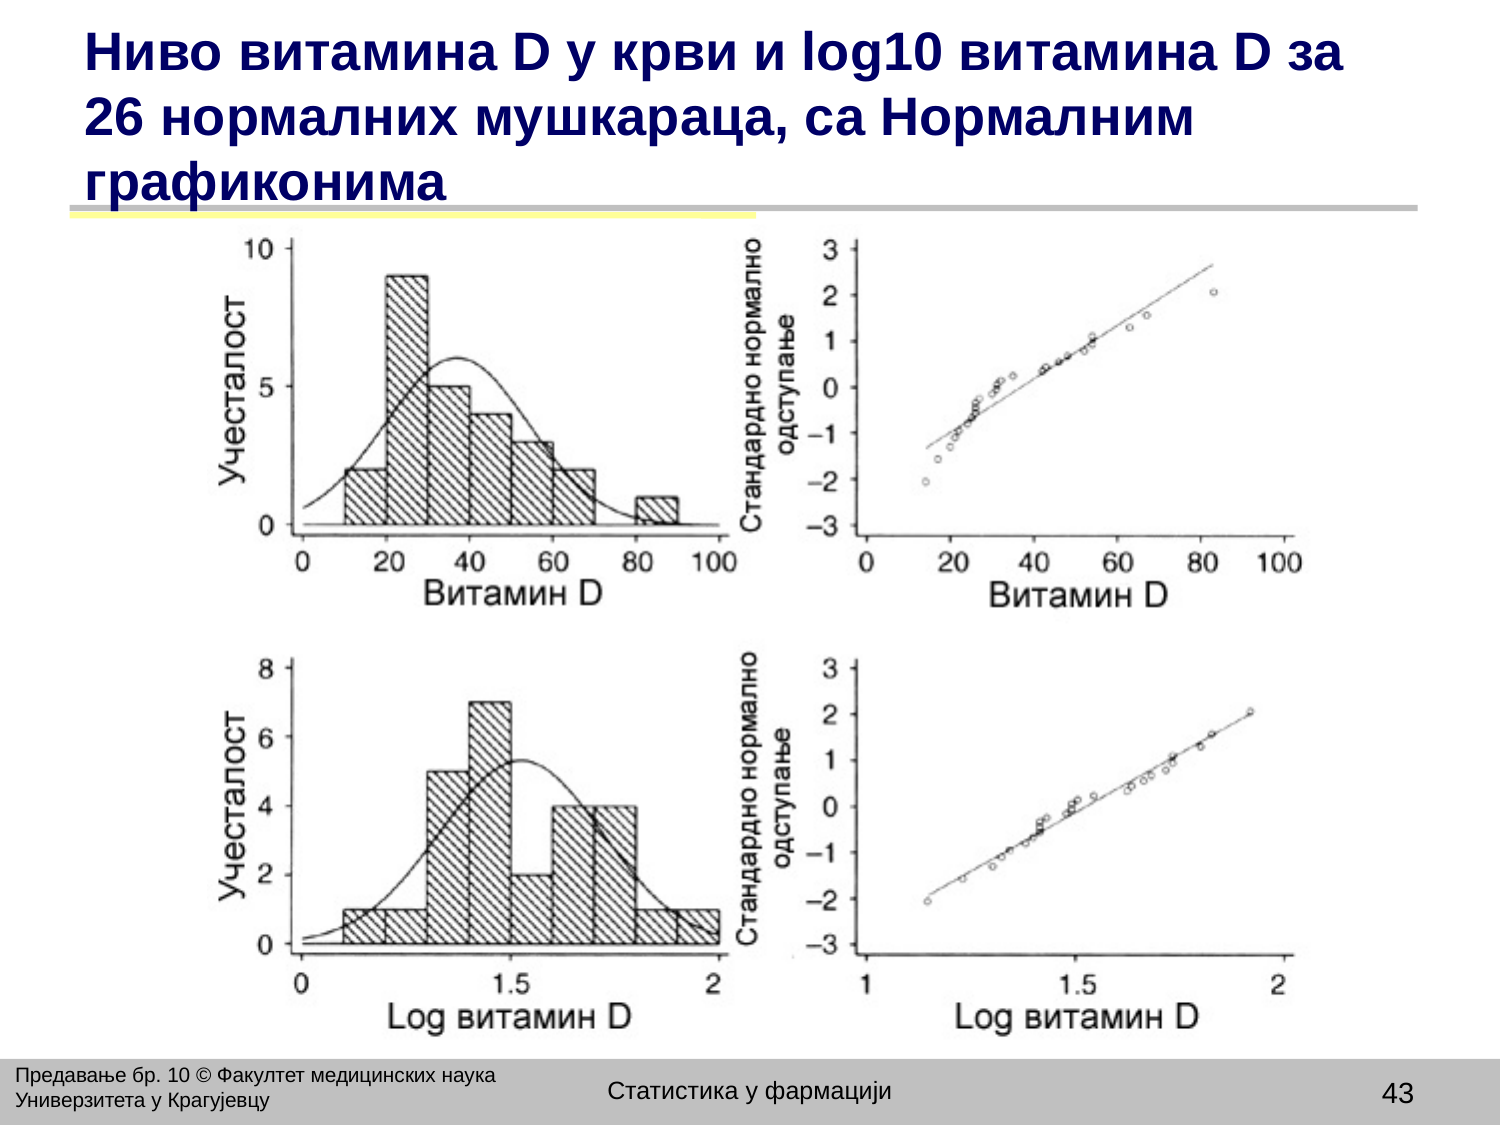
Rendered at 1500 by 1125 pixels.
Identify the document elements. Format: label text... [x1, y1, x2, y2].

picture [207, 224, 1316, 1048]
slide_number 43 [1079, 1066, 1430, 1125]
slide_number Предавање бр. 10 © Факултет медицинских наука Универзитета у Крагујевцу [0, 1053, 622, 1108]
title Ниво витамина D у крви и log10 витамина D за 26 нормалних мушкараца, са Нормалним графиконима [69, 19, 1426, 208]
footer Статистика у фармацији [512, 1066, 988, 1125]
